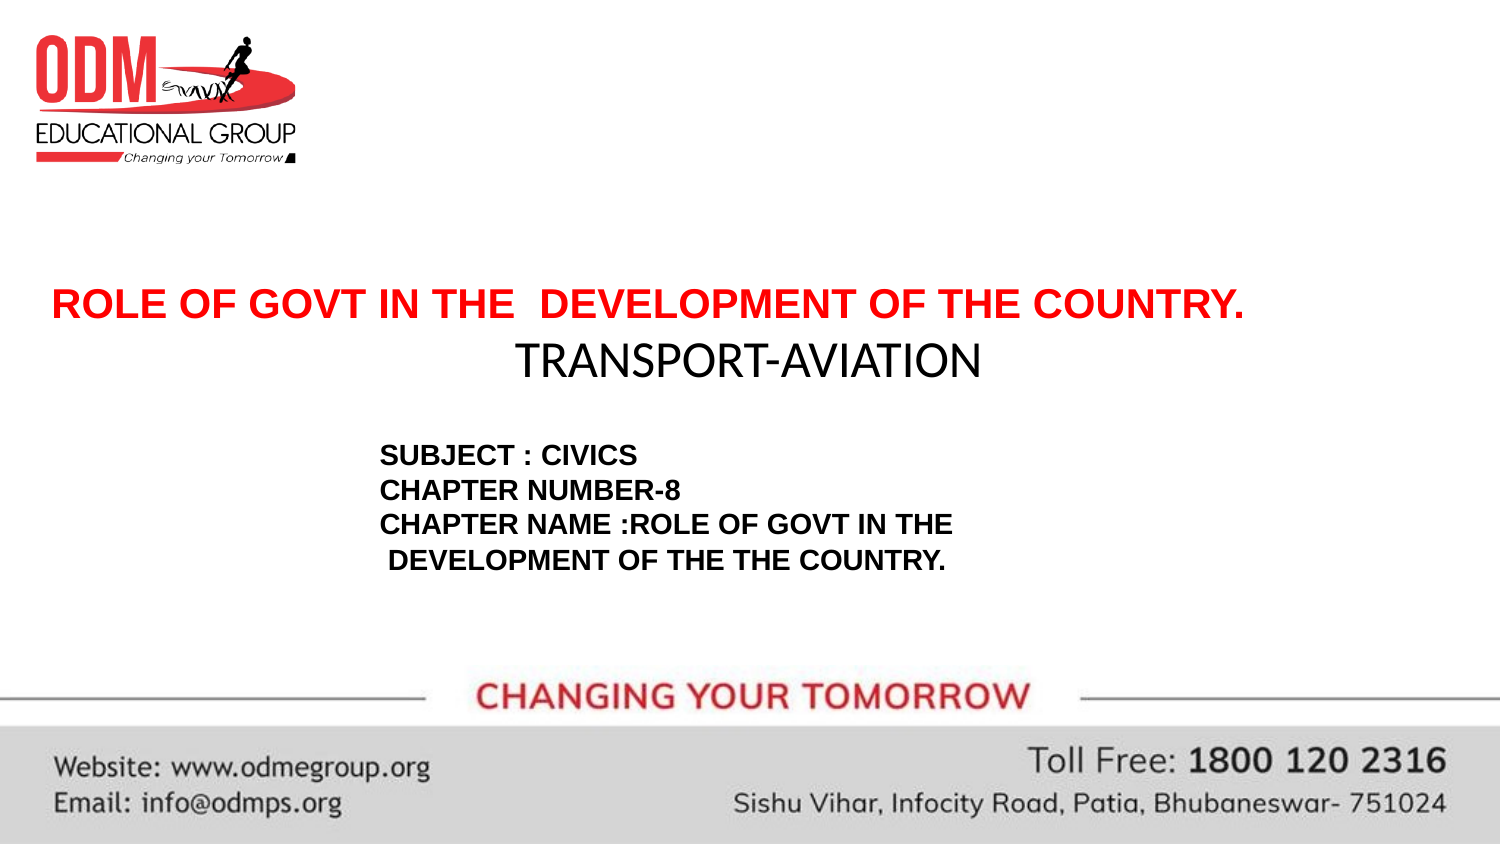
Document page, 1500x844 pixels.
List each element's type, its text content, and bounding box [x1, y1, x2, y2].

text_box SUBJECT : CIVICS CHAPTER NUMBER-8 CHAPTER NAME :ROLE OF GOVT IN THE DEVELOPMENT OF THE THE COUNTRY. [377, 433, 958, 576]
title ROLE OF GOVT IN THE DEVELOPMENT OF THE COUNTRY. TRANSPORT-AVIATION [49, 275, 1252, 419]
text_box [36, 35, 296, 164]
text_box [0, 665, 1500, 844]
